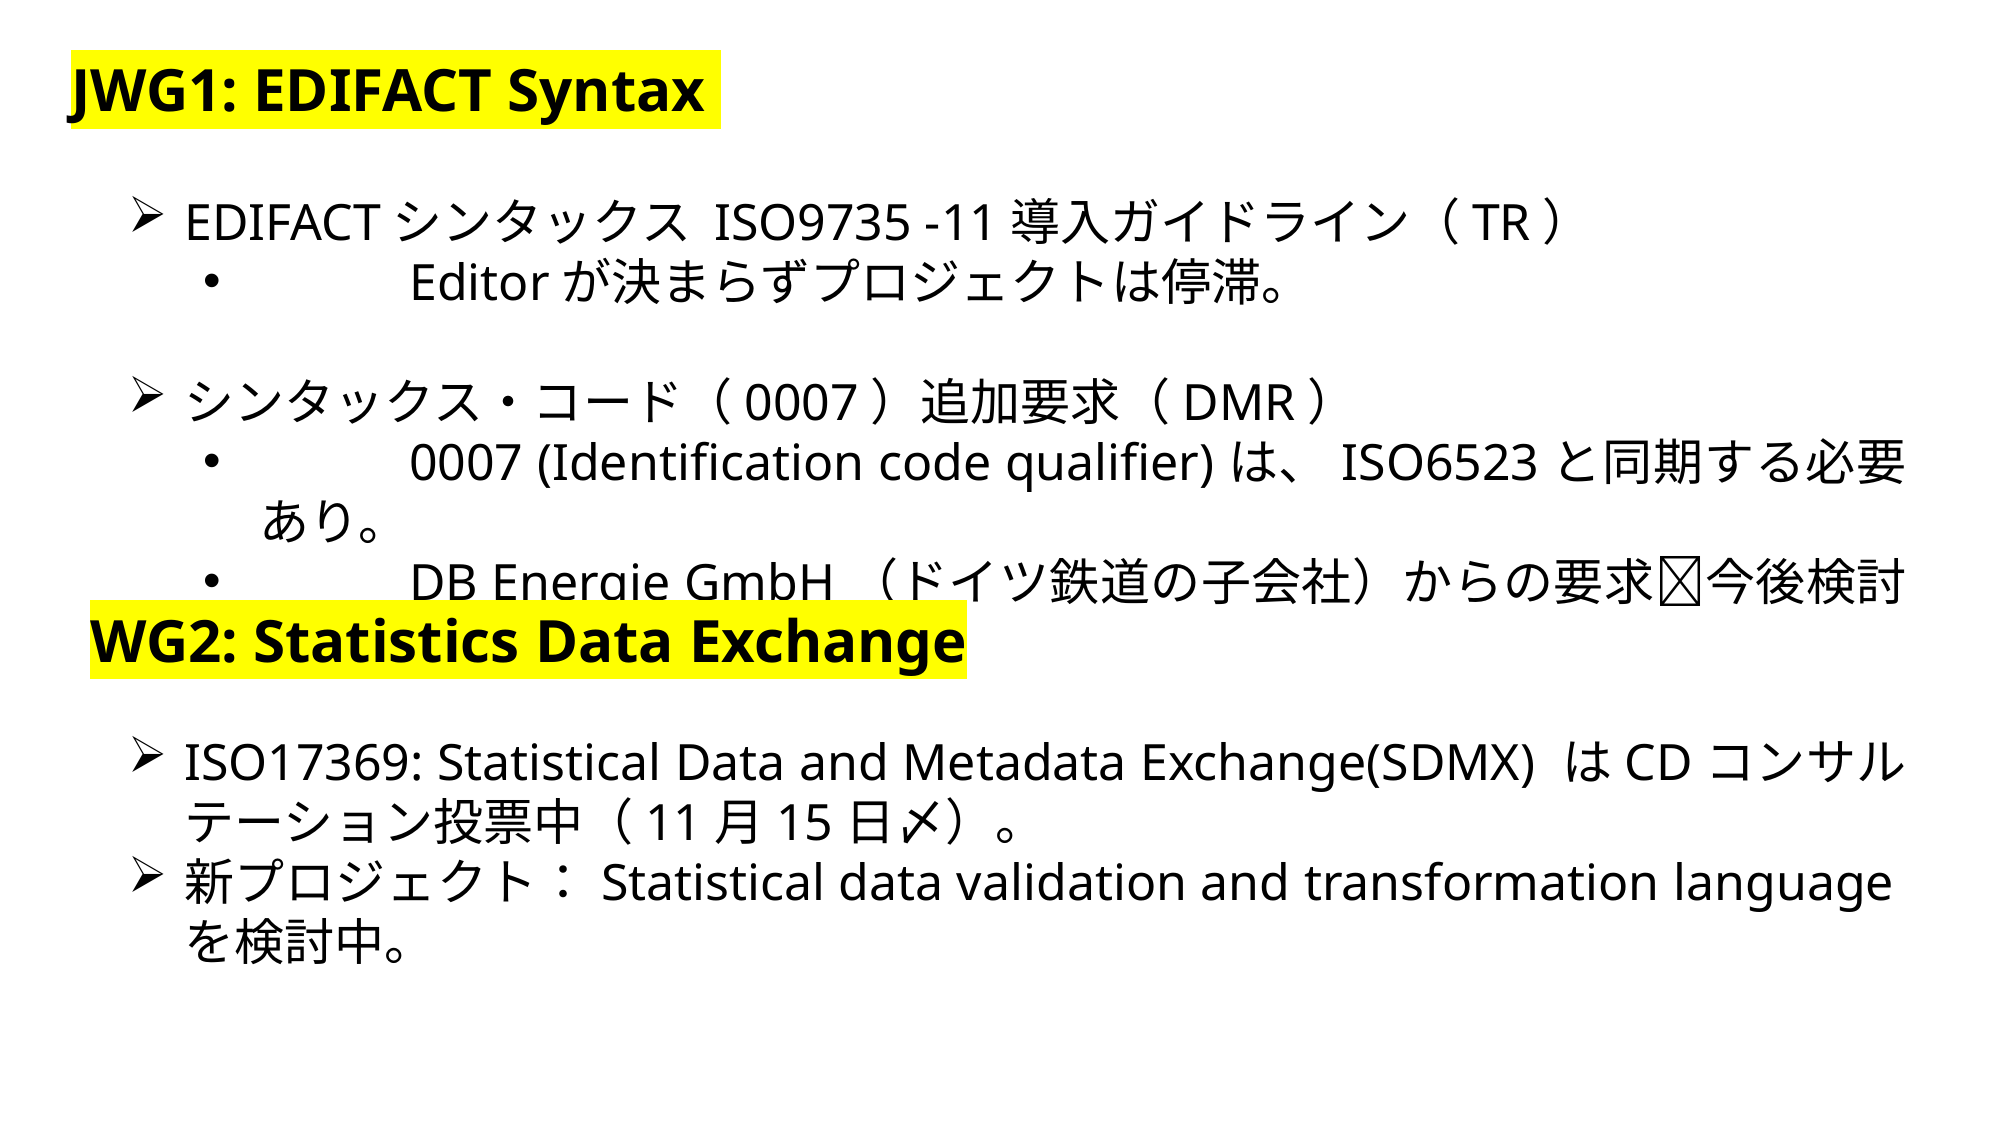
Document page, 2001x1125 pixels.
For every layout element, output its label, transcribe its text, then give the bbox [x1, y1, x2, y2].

text_box JWG1: EDIFACT Syntax [56, 46, 1057, 131]
text_box EDIFACTシンタックス ISO9735 -11導入ガイドライン（TR） Editorが決まらずプロジェクトは停滞。 シンタックス・コード（0007）追加要求（DMR） 0007 (Identification code qualifier)は、ISO6523と同期する必要あり。 DB Energie GmbH（ドイツ鉄道の子会社）からの要求今後検討要。 [113, 183, 1922, 679]
text_box WG2: Statistics Data Exchange [75, 596, 1076, 681]
text_box ISO17369: Statistical Data and Metadata Exchange(SDMX) はCDコンサルテーション投票中（11月15日〆）。 新プロジェクト：Statistical data validation and transformation languageを検討中。 [113, 722, 1922, 978]
